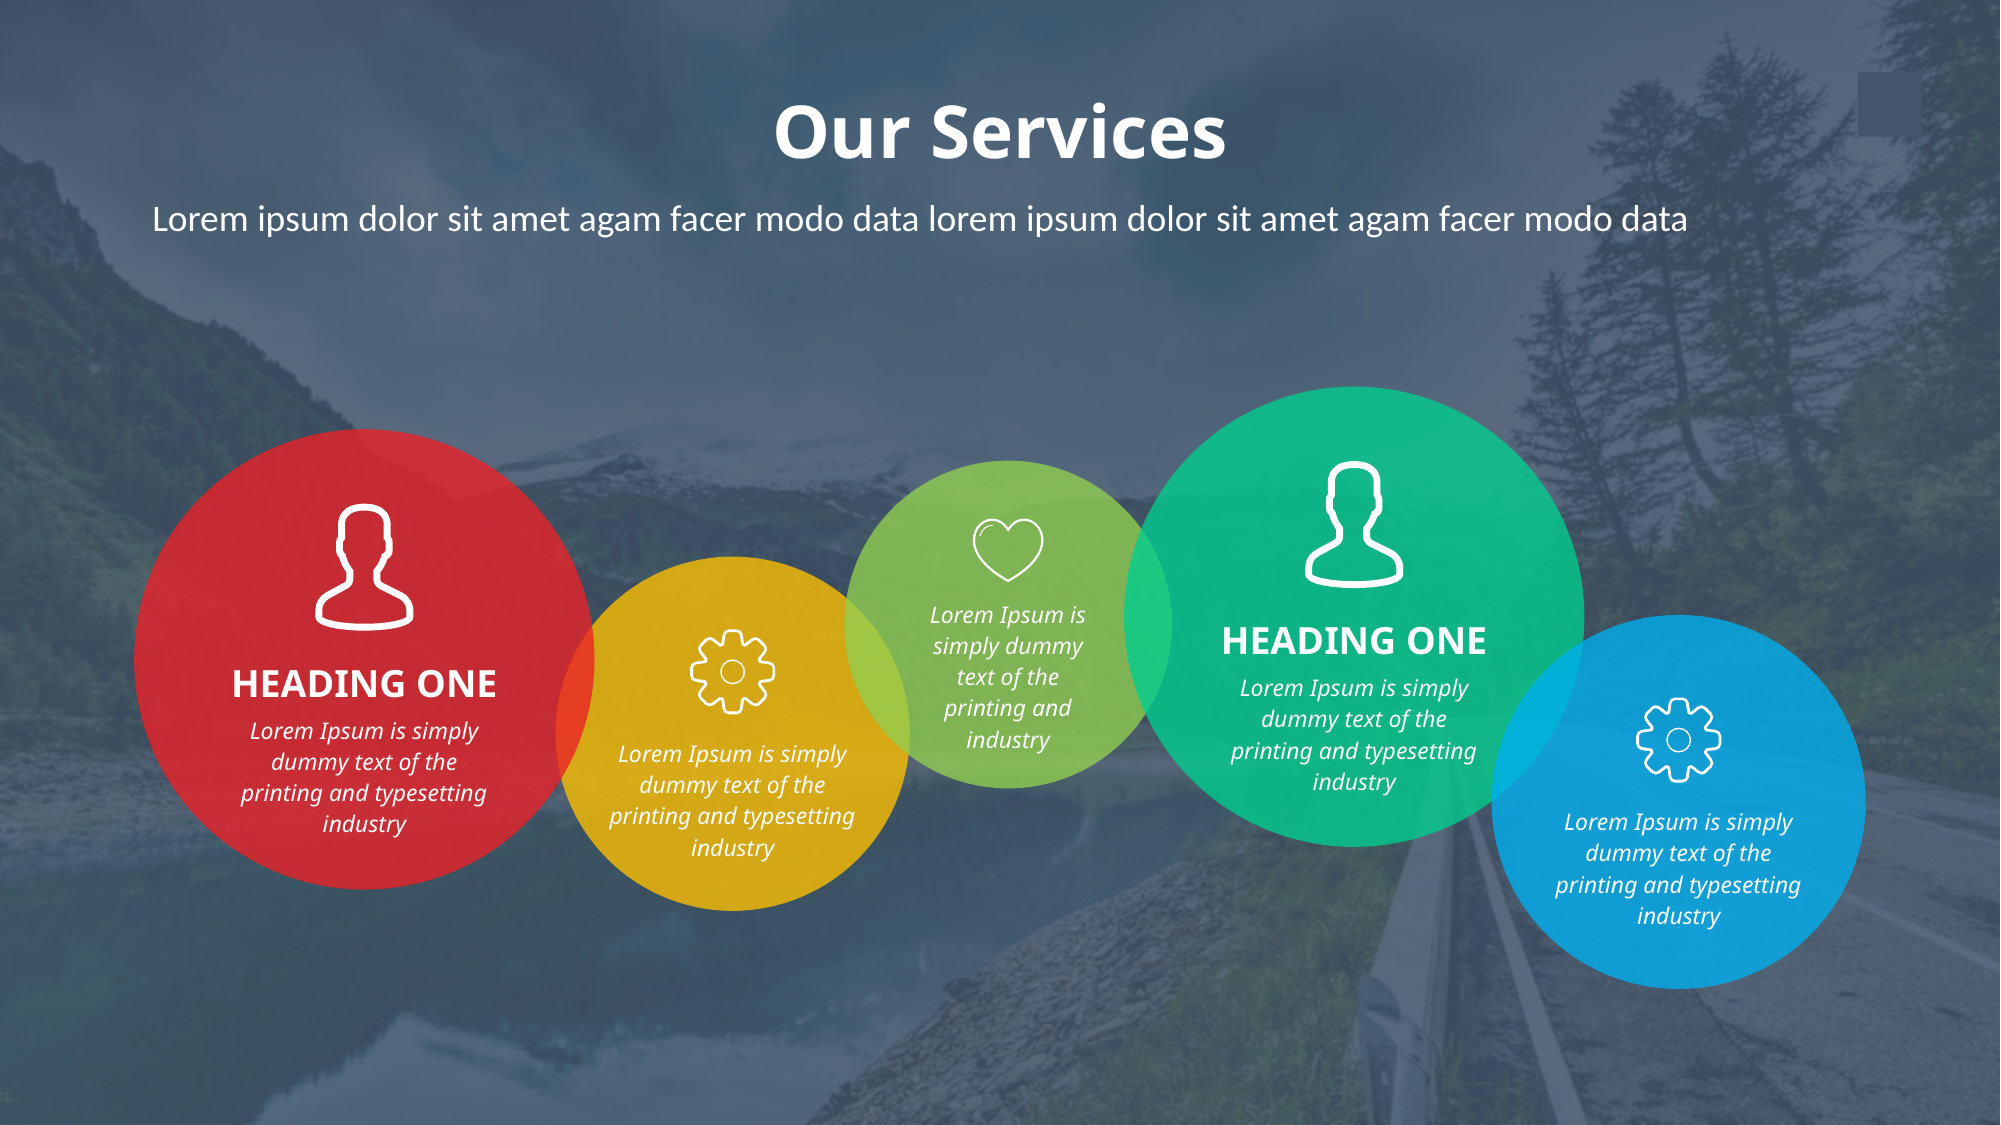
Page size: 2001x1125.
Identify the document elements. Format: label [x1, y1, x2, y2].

text_box [169, 503, 559, 815]
text_box [1532, 697, 1825, 907]
text_box [586, 629, 879, 839]
text_box [1159, 461, 1549, 773]
text_box [899, 518, 1118, 731]
picture [0, 0, 2000, 1125]
